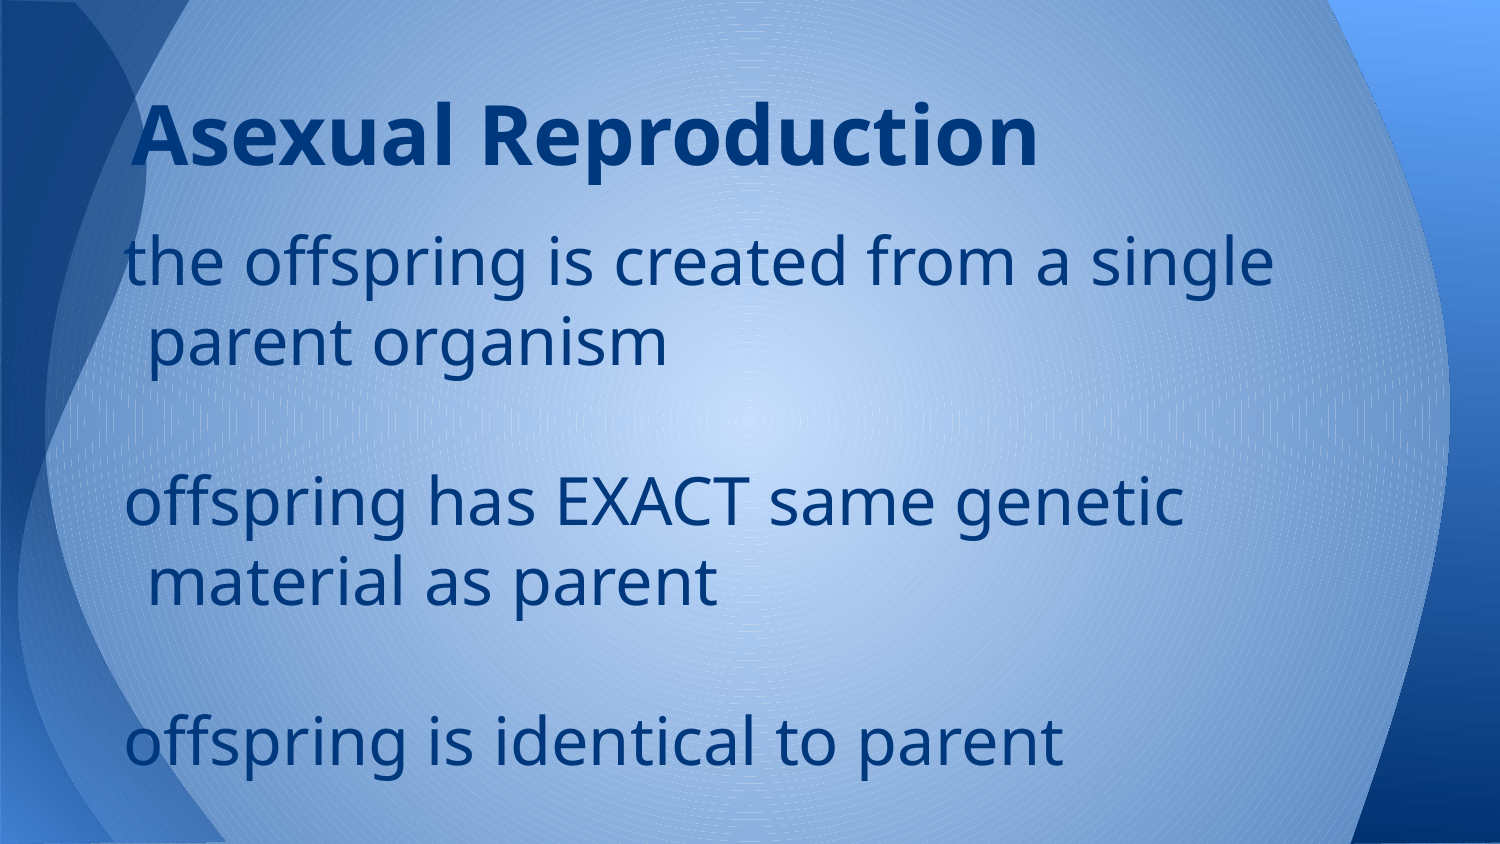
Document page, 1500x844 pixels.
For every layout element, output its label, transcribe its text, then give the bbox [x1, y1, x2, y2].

title Asexual Reproduction [75, 33, 1425, 197]
list the offspring is created from a single parent organism offspring has EXACT same genetic material as parent offspring is identical to parent [75, 204, 1425, 800]
